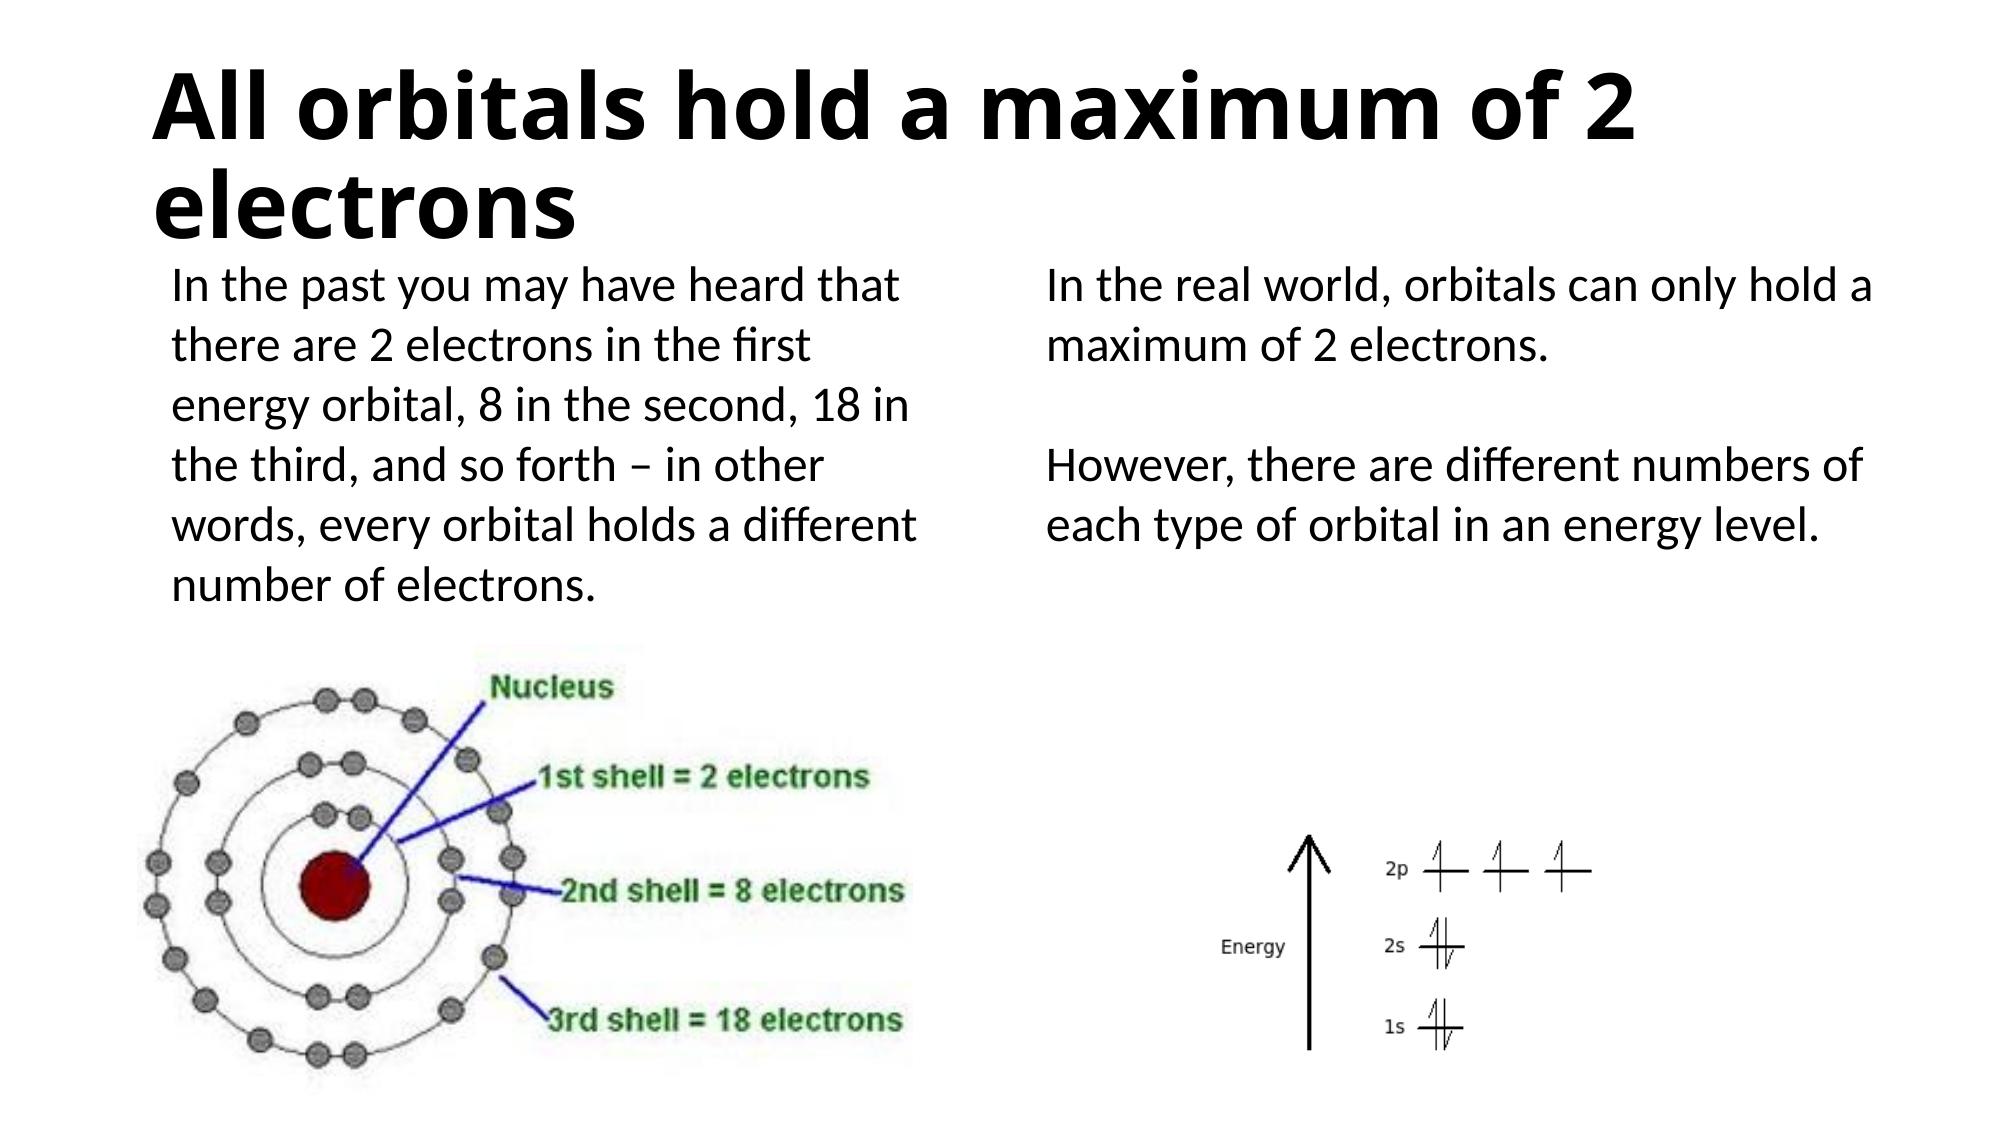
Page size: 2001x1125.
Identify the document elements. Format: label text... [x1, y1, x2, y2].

picture [1193, 814, 1656, 1098]
title All orbitals hold a maximum of 2 electrons [137, 50, 1863, 268]
text_box In the past you may have heard that there are 2 electrons in the first energy orbital, 8 in the second, 18 in the third, and so forth – in other words, every orbital holds a different number of electrons. [156, 244, 969, 620]
picture [137, 644, 913, 1098]
text_box In the real world, orbitals can only hold a maximum of 2 electrons. However, there are different numbers of each type of orbital in an energy level. [1031, 244, 1913, 560]
